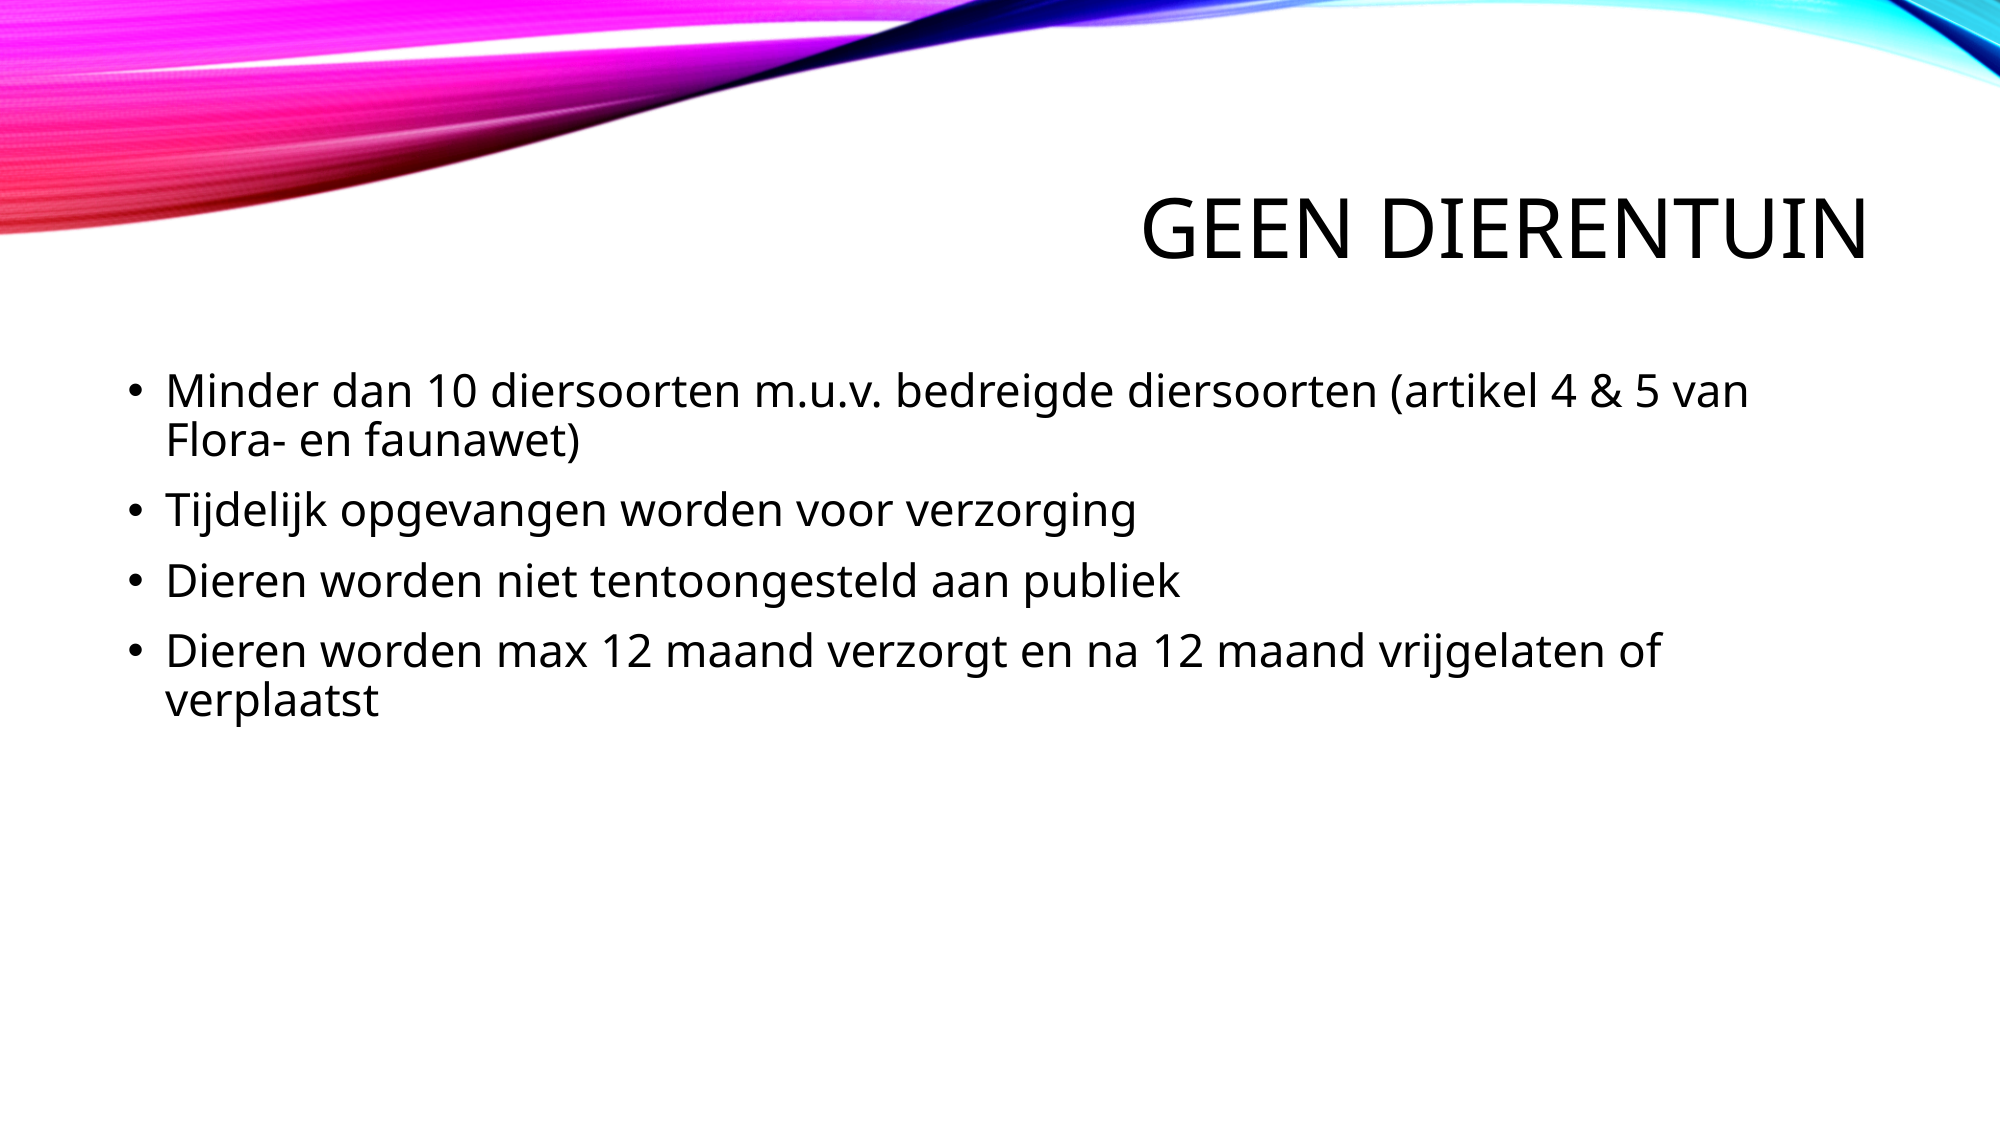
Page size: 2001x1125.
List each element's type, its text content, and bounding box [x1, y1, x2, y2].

title Geen dierentuin [474, 125, 1888, 338]
picture [1890, 0, 2000, 75]
list Minder dan 10 diersoorten m.u.v. bedreigde diersoorten (artikel 4 & 5 van Flora- en faunawet) Tijdelijk opgevangen worden voor verzorging Dieren worden niet tentoongesteld aan publiek Dieren worden max 12 maand verzorgt en na 12 maand vrijgelaten of verplaatst [112, 360, 1888, 1021]
picture [0, 0, 2000, 237]
picture [1910, 0, 2000, 45]
